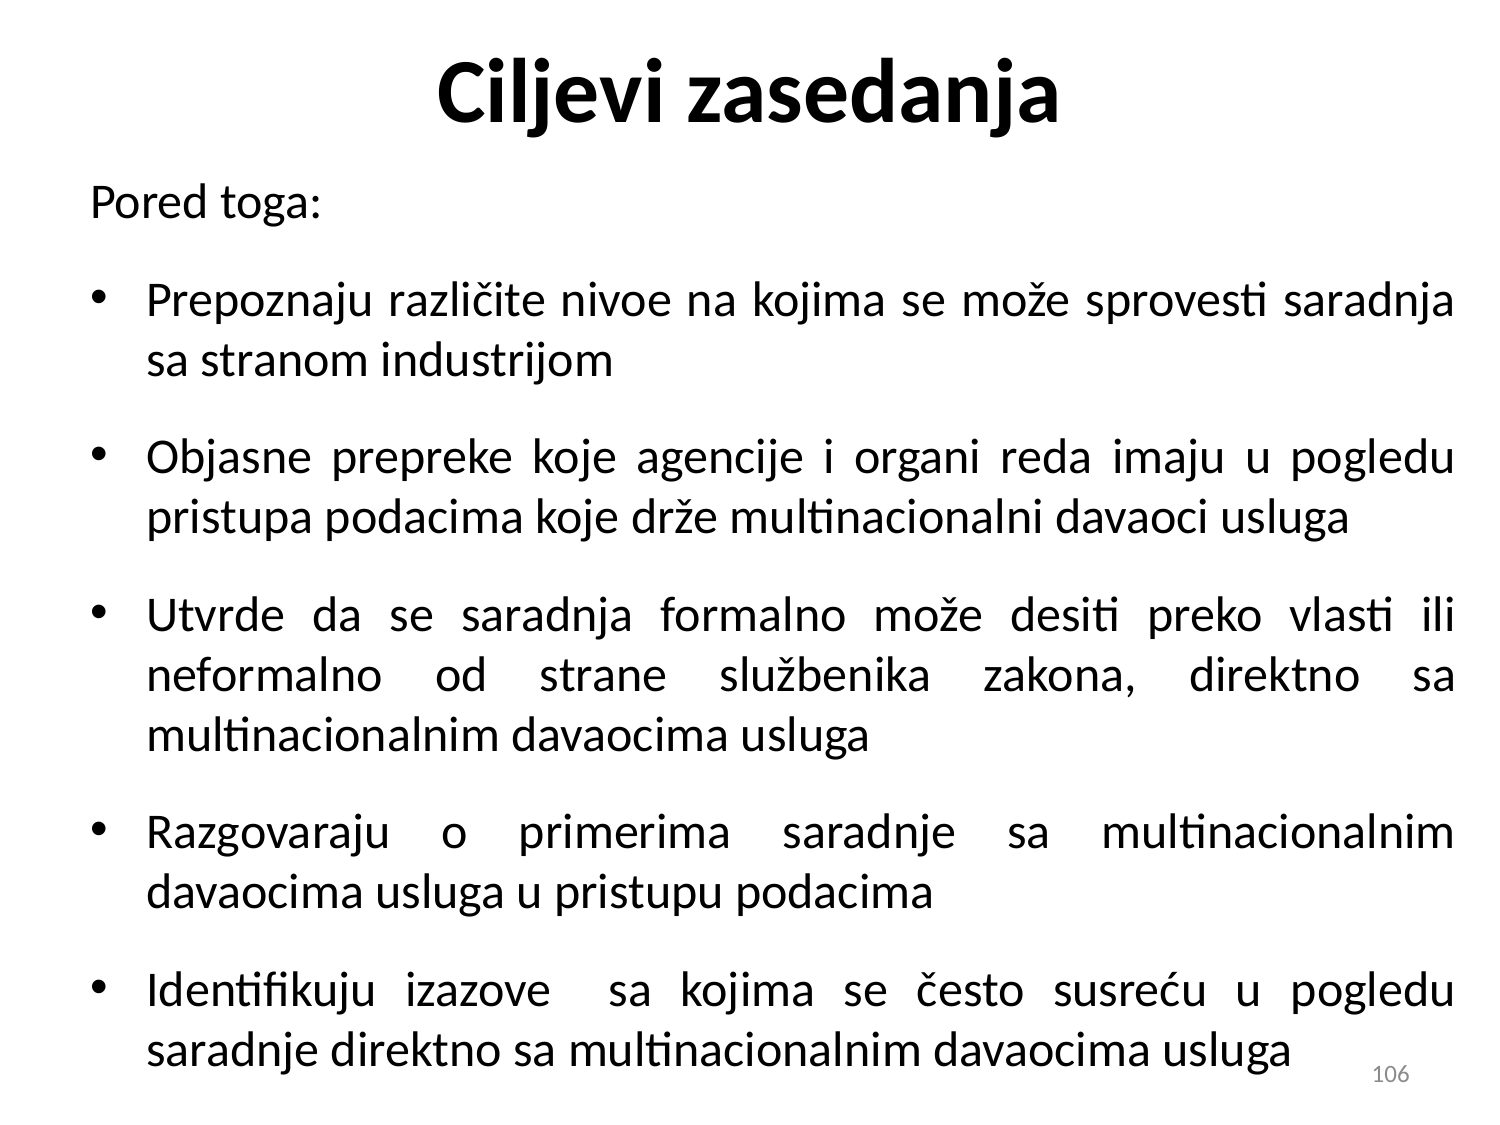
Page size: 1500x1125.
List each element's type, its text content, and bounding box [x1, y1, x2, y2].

list Pored toga: Prepoznaju različite nivoe na kojima se može sprovesti saradnja sa stranom industrijom Objasne prepreke koje agencije i organi reda imaju u pogledu pristupa podacima koje drže multinacionalni davaoci usluga Utvrde da se saradnja formalno može desiti preko vlasti ili neformalno od strane službenika zakona, direktno sa multinacionalnim davaocima usluga Razgovaraju o primerima saradnje sa multinacionalnim davaocima usluga u pristupu podacima Identifikuju izazove sa kojima se često susreću u pogledu saradnje direktno sa multinacionalnim davaocima usluga [75, 160, 1472, 1062]
title Ciljevi zasedanja [75, 23, 1425, 151]
slide_number 106 [1074, 1042, 1425, 1103]
